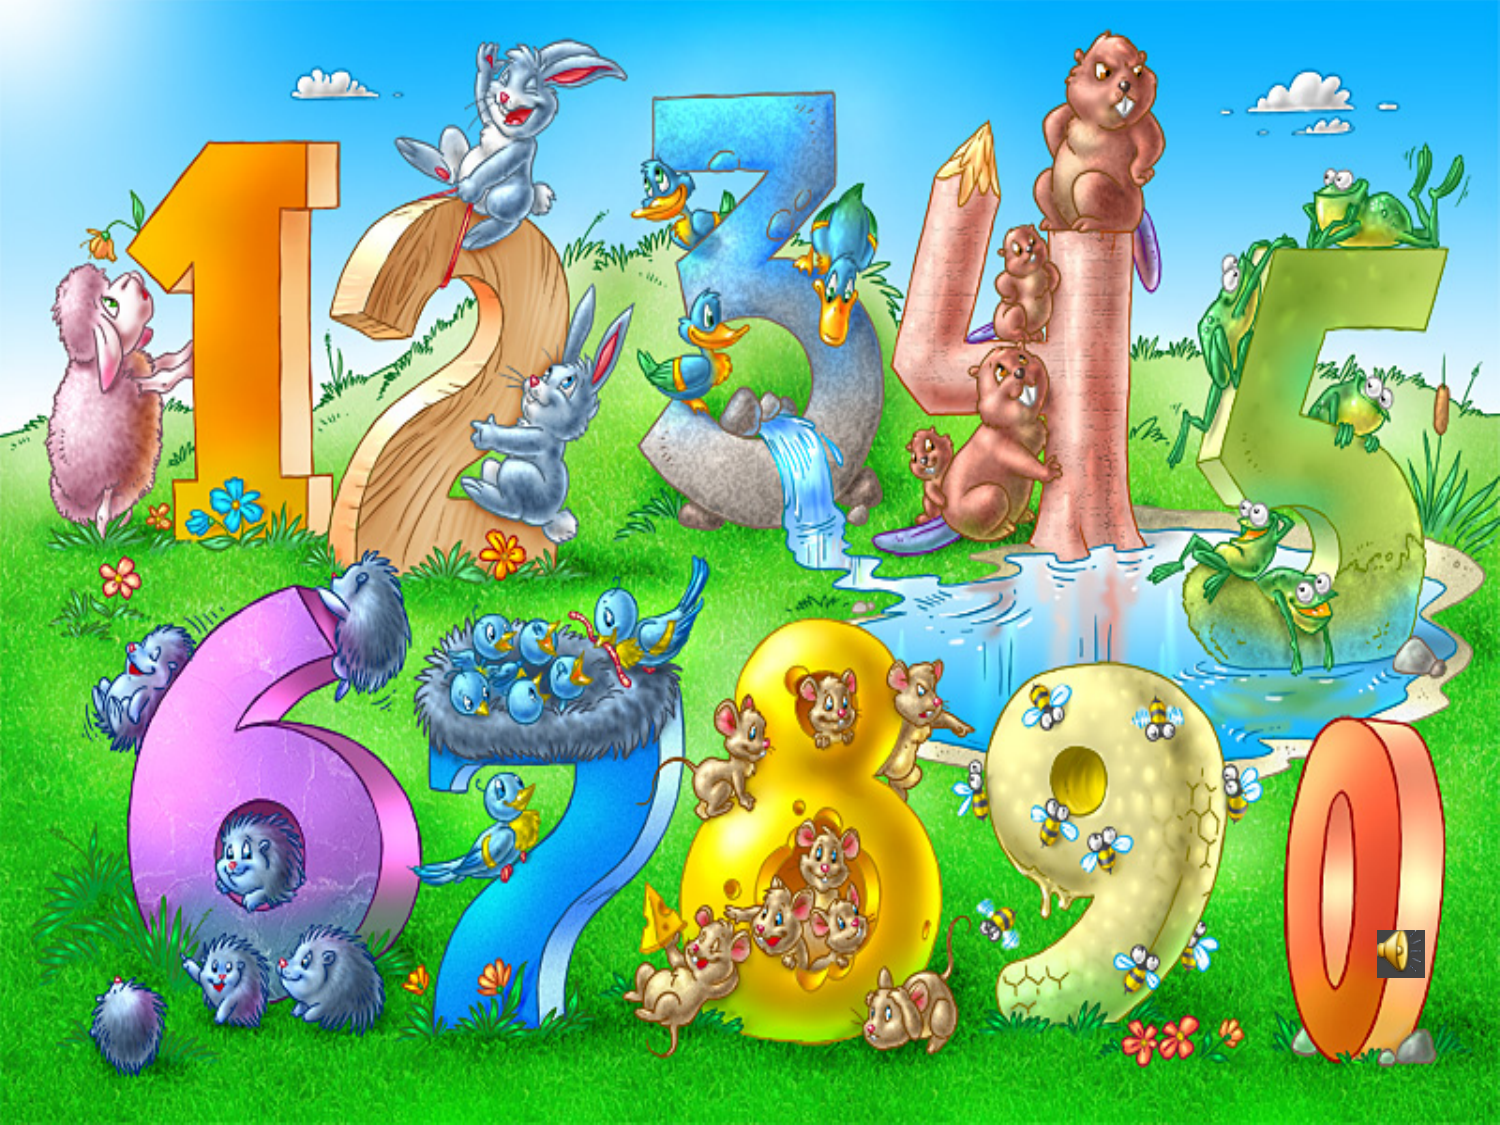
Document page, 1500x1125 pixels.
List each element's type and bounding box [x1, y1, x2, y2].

list [0, 0, 1500, 1125]
picture [1375, 928, 1427, 979]
